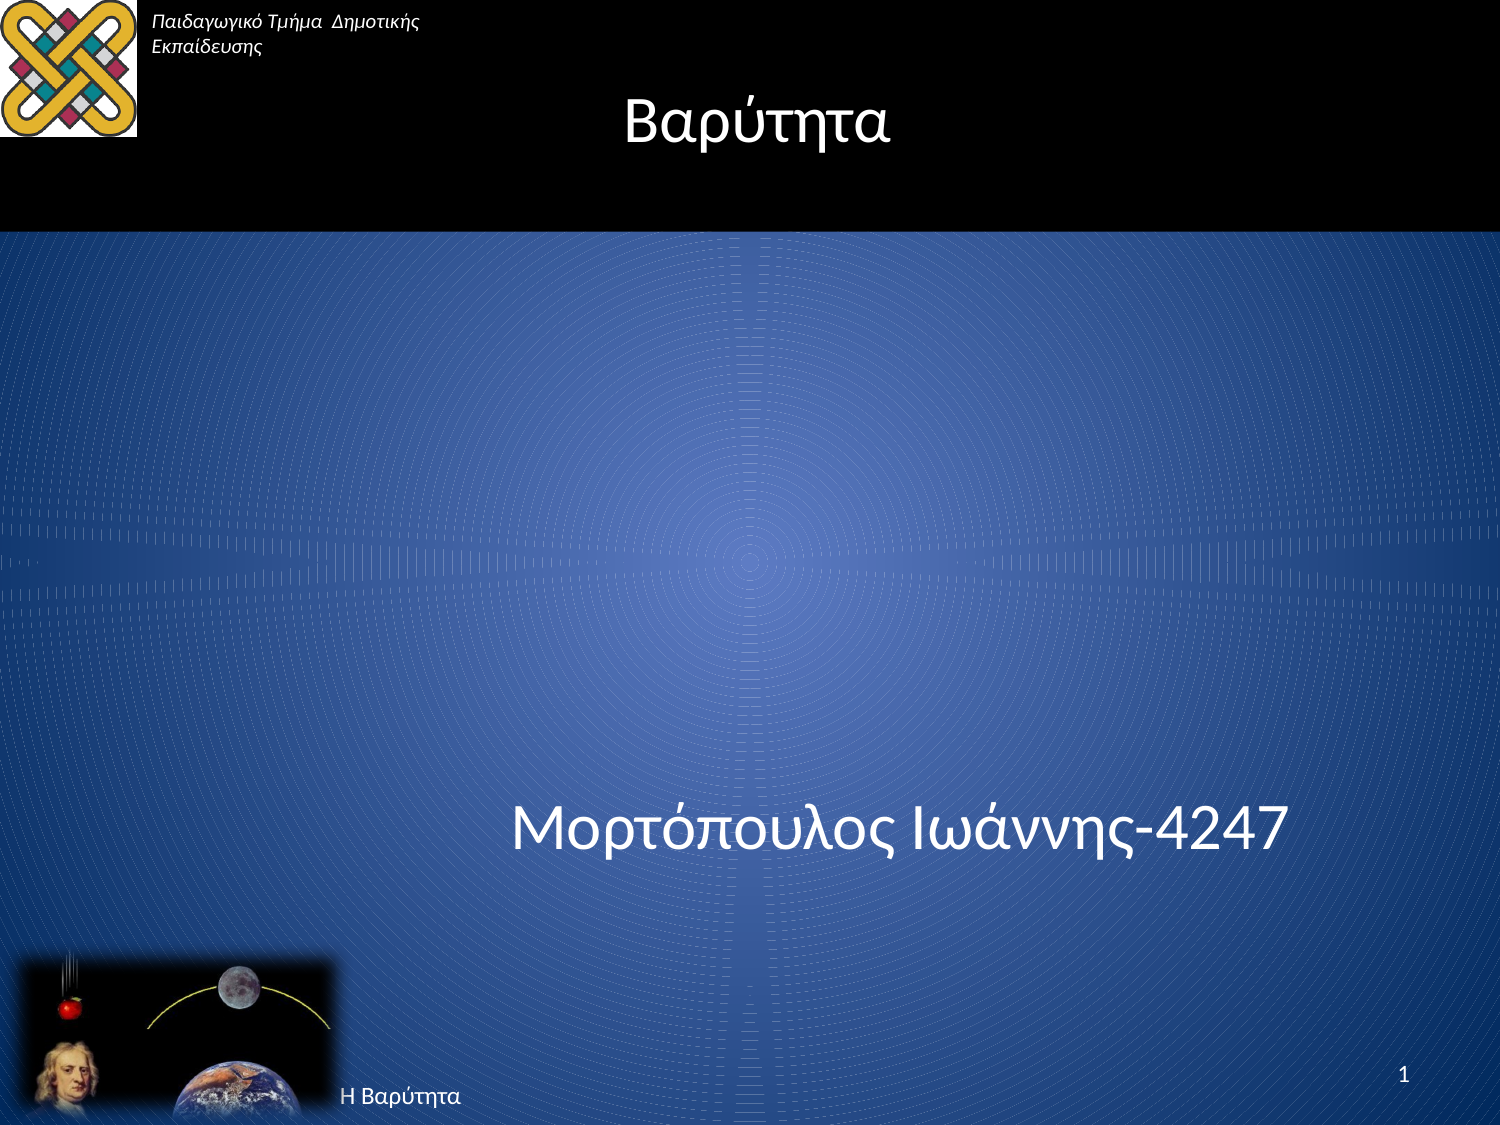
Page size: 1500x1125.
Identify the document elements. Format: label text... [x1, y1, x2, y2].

subtitle Μορτόπουλος Ιωάννης-4247 [431, 775, 1370, 894]
slide_number Η Βαρύτητα [357, 1064, 675, 1125]
text_box Παιδαγωγικό Τμήμα Δημοτικής Εκπαίδευσης [139, 0, 470, 65]
title Βαρύτητα [0, 0, 1500, 232]
picture [0, 940, 354, 1125]
slide_number 1 [1074, 1042, 1425, 1103]
picture [0, 0, 138, 138]
